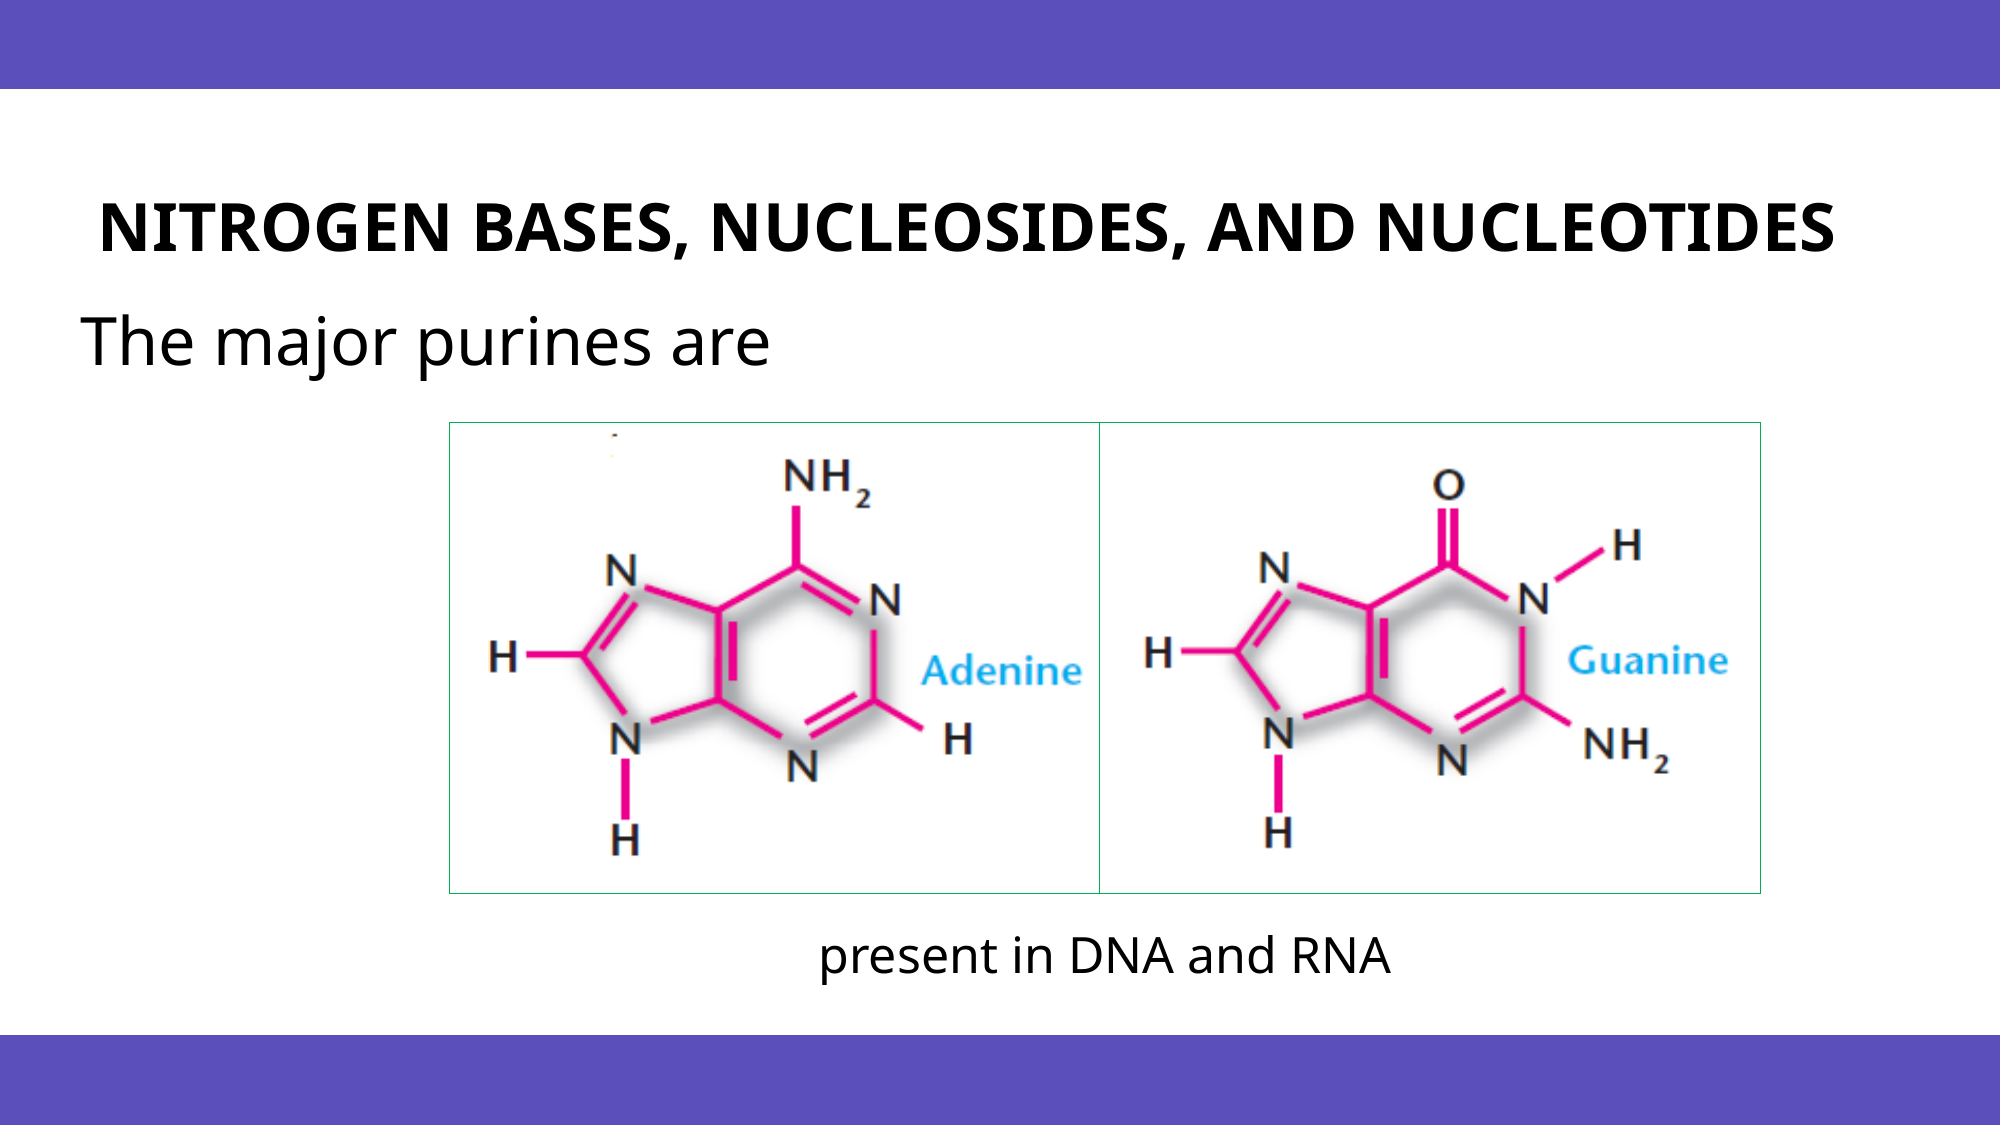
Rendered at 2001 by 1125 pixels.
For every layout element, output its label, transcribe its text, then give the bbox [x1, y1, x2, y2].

title NITROGEN BASES, NUCLEOSIDES, AND NUCLEOTIDES [0, 112, 1958, 338]
picture [449, 422, 1761, 894]
text_box present in DNA and RNA [449, 916, 1761, 992]
picture [0, 0, 2000, 89]
text_box The major purines are [65, 291, 1308, 386]
picture [0, 1035, 2000, 1125]
